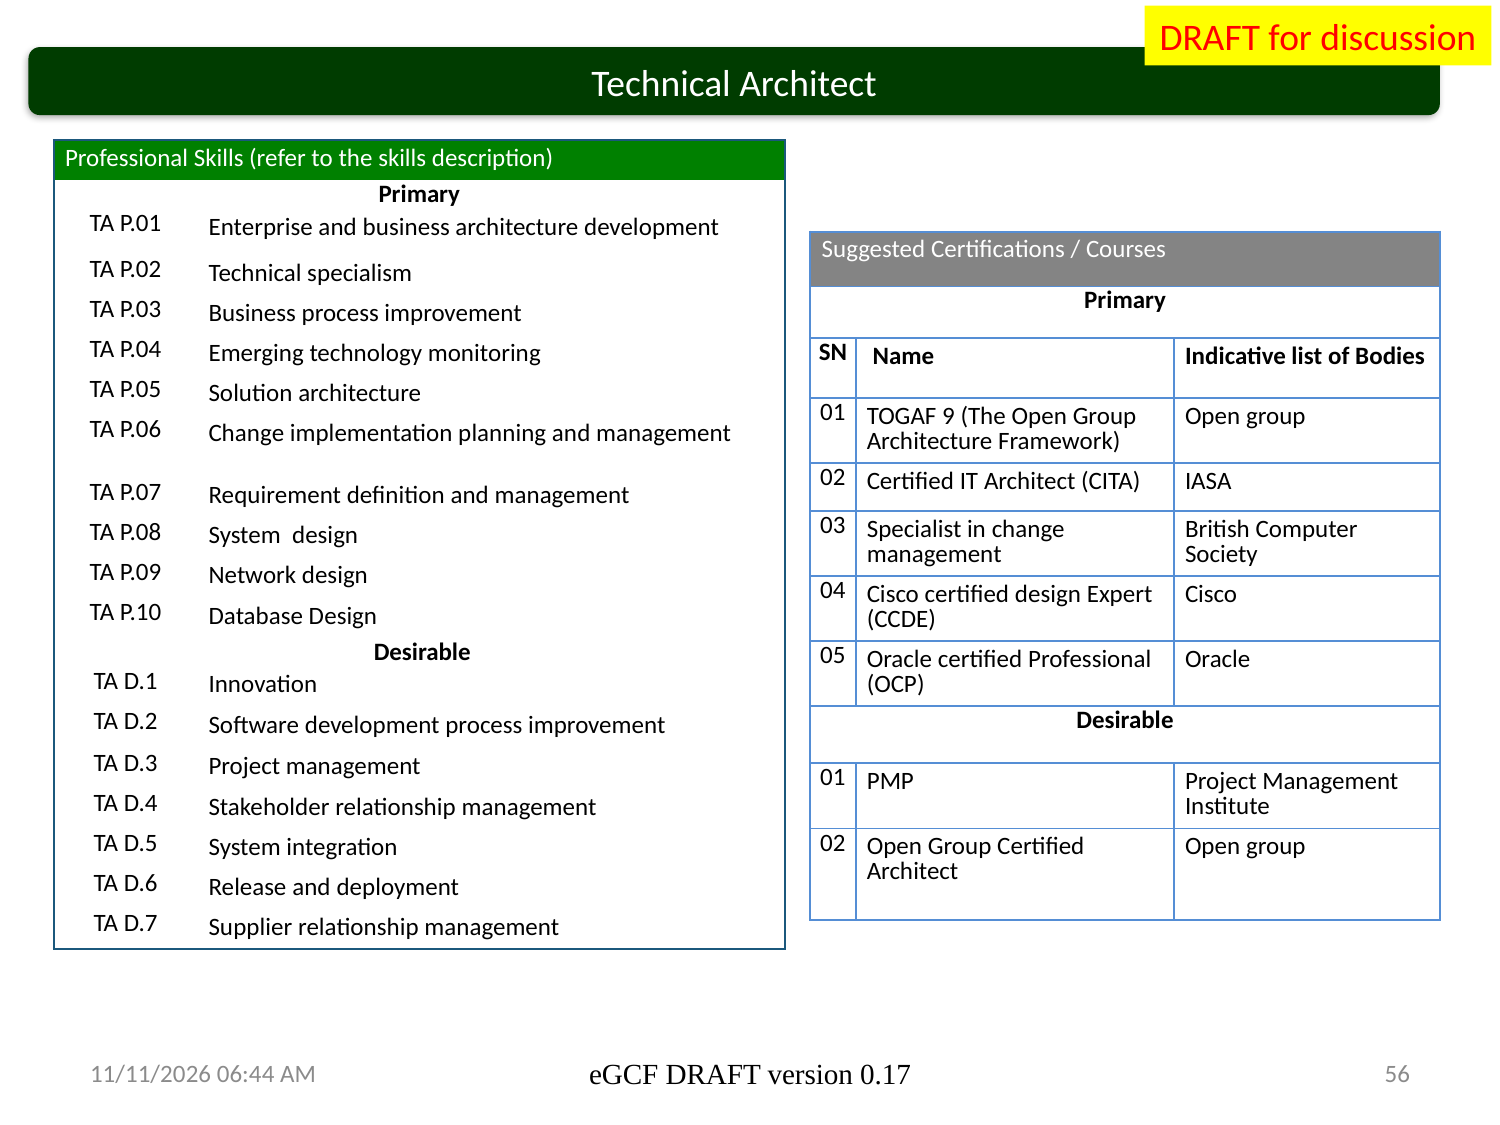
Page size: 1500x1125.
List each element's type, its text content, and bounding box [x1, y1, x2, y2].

table_cell Indicative list of Bodies [1175, 339, 1439, 397]
table_cell Change implementation planning and management [197, 415, 784, 478]
table_cell 01 [811, 399, 855, 462]
table_cell PMP [857, 764, 1173, 828]
table_cell SN [811, 339, 855, 397]
text_box Technical Architect [27, 46, 1441, 116]
table_cell 02 [811, 464, 855, 510]
footer eGCF DRAFT version 0.17 [512, 1042, 988, 1103]
table_cell Cisco certified design Expert (CCDE) [857, 577, 1173, 640]
table_cell Certified IT Architect (CITA) [857, 464, 1173, 510]
table_cell British Computer Society [1175, 512, 1439, 575]
table_cell Enterprise and business architecture development [197, 209, 784, 255]
table_cell Specialist in change management [857, 512, 1173, 575]
table_cell Network design [197, 558, 784, 598]
table_cell Software development process improvement [197, 707, 784, 749]
table_cell TA P.04 [55, 335, 197, 375]
table_cell Desirable [55, 638, 784, 667]
table_cell TA D.3 [55, 749, 197, 789]
table_cell Primary [55, 180, 784, 209]
table_cell TA D.6 [55, 869, 197, 909]
table_cell Business process improvement [197, 295, 784, 335]
table_cell TA D.4 [55, 789, 197, 829]
table_cell TA P.01 [55, 209, 197, 255]
table_cell Primary [811, 287, 1439, 337]
table_cell IASA [1175, 464, 1439, 510]
table_cell TA P.02 [55, 255, 197, 295]
table_cell Oracle [1175, 642, 1439, 705]
table_cell Oracle certified Professional (OCP) [857, 642, 1173, 705]
table_cell 05 [811, 642, 855, 705]
table_cell 01 [811, 764, 855, 828]
table_cell TA P.05 [55, 375, 197, 415]
table_cell TA P.10 [55, 598, 197, 638]
table_cell Solution architecture [197, 375, 784, 415]
table_header Suggested Certifications / Courses [811, 233, 1439, 286]
table_cell Technical specialism [197, 255, 784, 295]
table_cell Open group [1175, 829, 1439, 919]
slide_number 56 [1074, 1042, 1425, 1103]
table_cell System integration [197, 829, 784, 869]
table_cell 03 [811, 512, 855, 575]
table_cell System design [197, 518, 784, 558]
table_cell TA D.1 [55, 667, 197, 707]
table_cell Stakeholder relationship management [197, 789, 784, 829]
table_cell Cisco [1175, 577, 1439, 640]
table_cell TA P.07 [55, 478, 197, 518]
table_cell Open group [1175, 399, 1439, 462]
table_cell TOGAF 9 (The Open Group Architecture Framework) [857, 399, 1173, 462]
table_cell Name [857, 339, 1173, 397]
table_cell Innovation [197, 667, 784, 707]
table_cell TA P.08 [55, 518, 197, 558]
table_cell 04 [811, 577, 855, 640]
text_box DRAFT for discussion [1144, 5, 1492, 66]
table_cell Emerging technology monitoring [197, 335, 784, 375]
table_cell Project Management Institute [1175, 764, 1439, 828]
table_cell TA D.2 [55, 707, 197, 749]
table_cell 02 [811, 829, 855, 919]
table_cell Open Group Certified Architect [857, 829, 1173, 919]
table_cell Desirable [811, 707, 1439, 762]
table_cell Supplier relationship management [197, 909, 784, 948]
table_cell Project management [197, 749, 784, 789]
table_cell TA D.7 [55, 909, 197, 948]
table_cell TA P.03 [55, 295, 197, 335]
table_cell Release and deployment [197, 869, 784, 909]
table_cell Requirement definition and management [197, 478, 784, 518]
table_cell Database Design [197, 598, 784, 638]
table_cell TA D.5 [55, 829, 197, 869]
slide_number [75, 1042, 425, 1103]
table_cell TA P.09 [55, 558, 197, 598]
table_cell TA P.06 [55, 415, 197, 478]
table_header Professional Skills (refer to the skills description) [55, 141, 784, 180]
